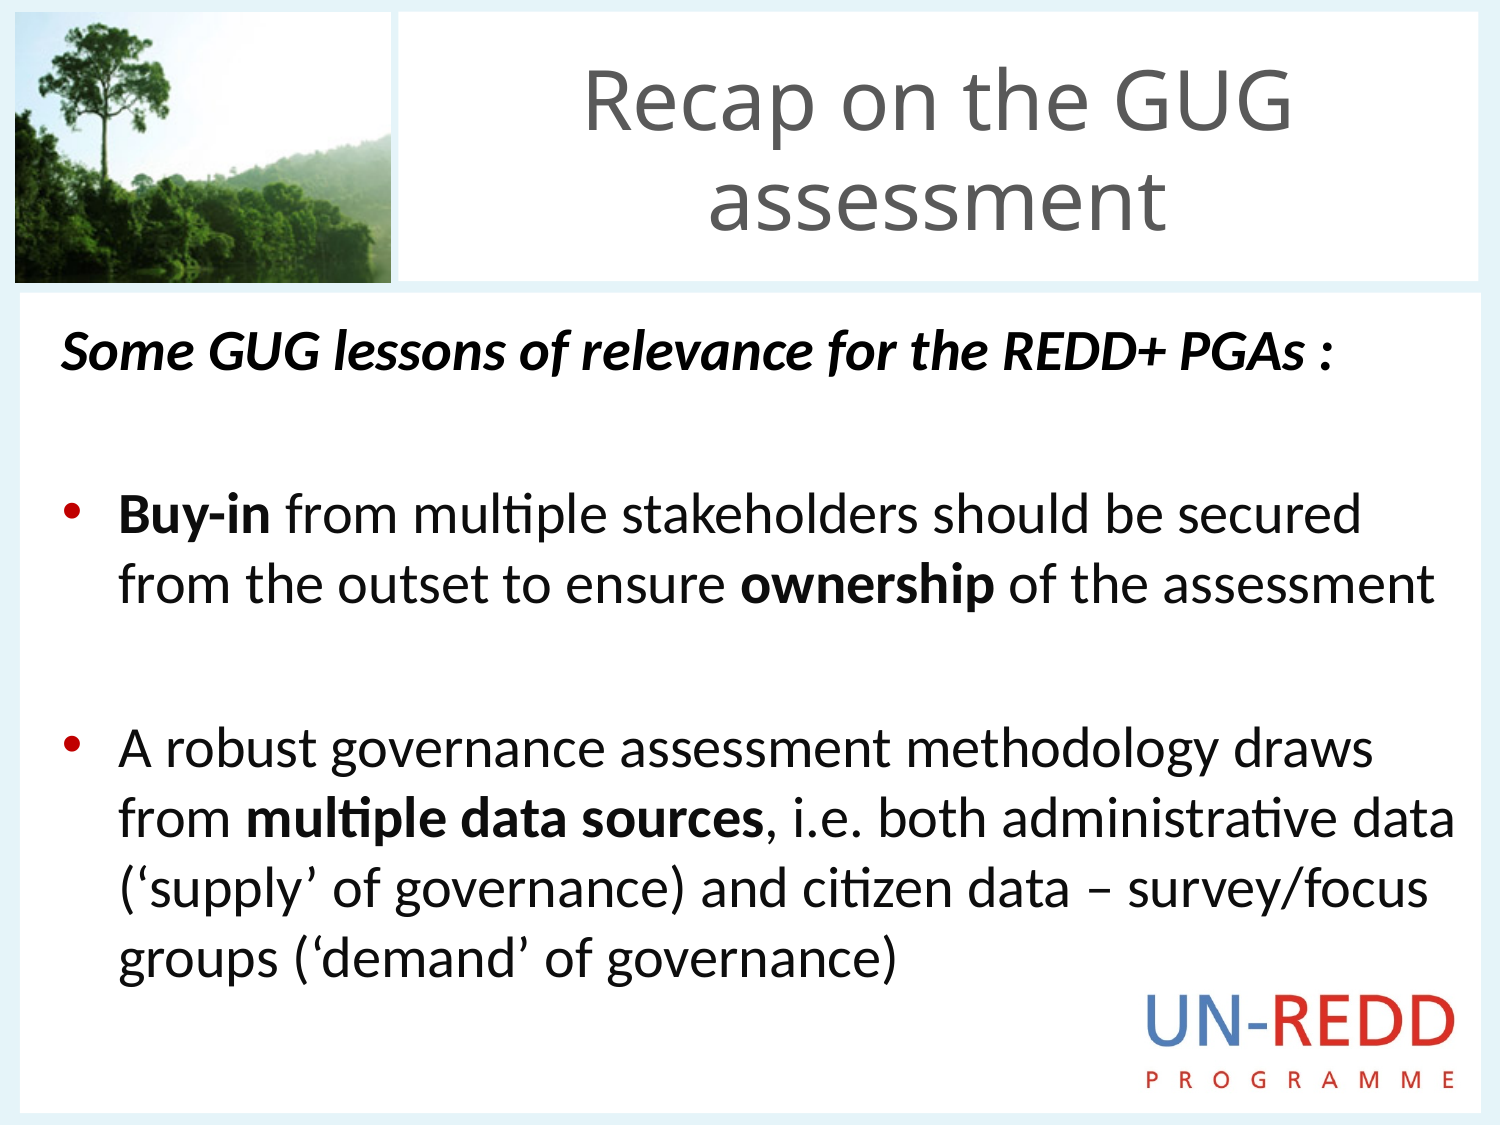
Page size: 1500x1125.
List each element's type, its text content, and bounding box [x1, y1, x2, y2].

picture [1127, 1067, 1463, 1106]
list Some GUG lessons of relevance for the REDD+ PGAs : Buy-in from multiple stakeholders should be secured from the outset to ensure ownership of the assessment A robust governance assessment methodology draws from multiple data sources, i.e. both administrative data (‘supply’ of governance) and citizen data – survey/focus groups (‘demand’ of governance) [46, 304, 1477, 1067]
title Recap on the GUG assessment [400, 21, 1475, 274]
picture [15, 12, 391, 283]
